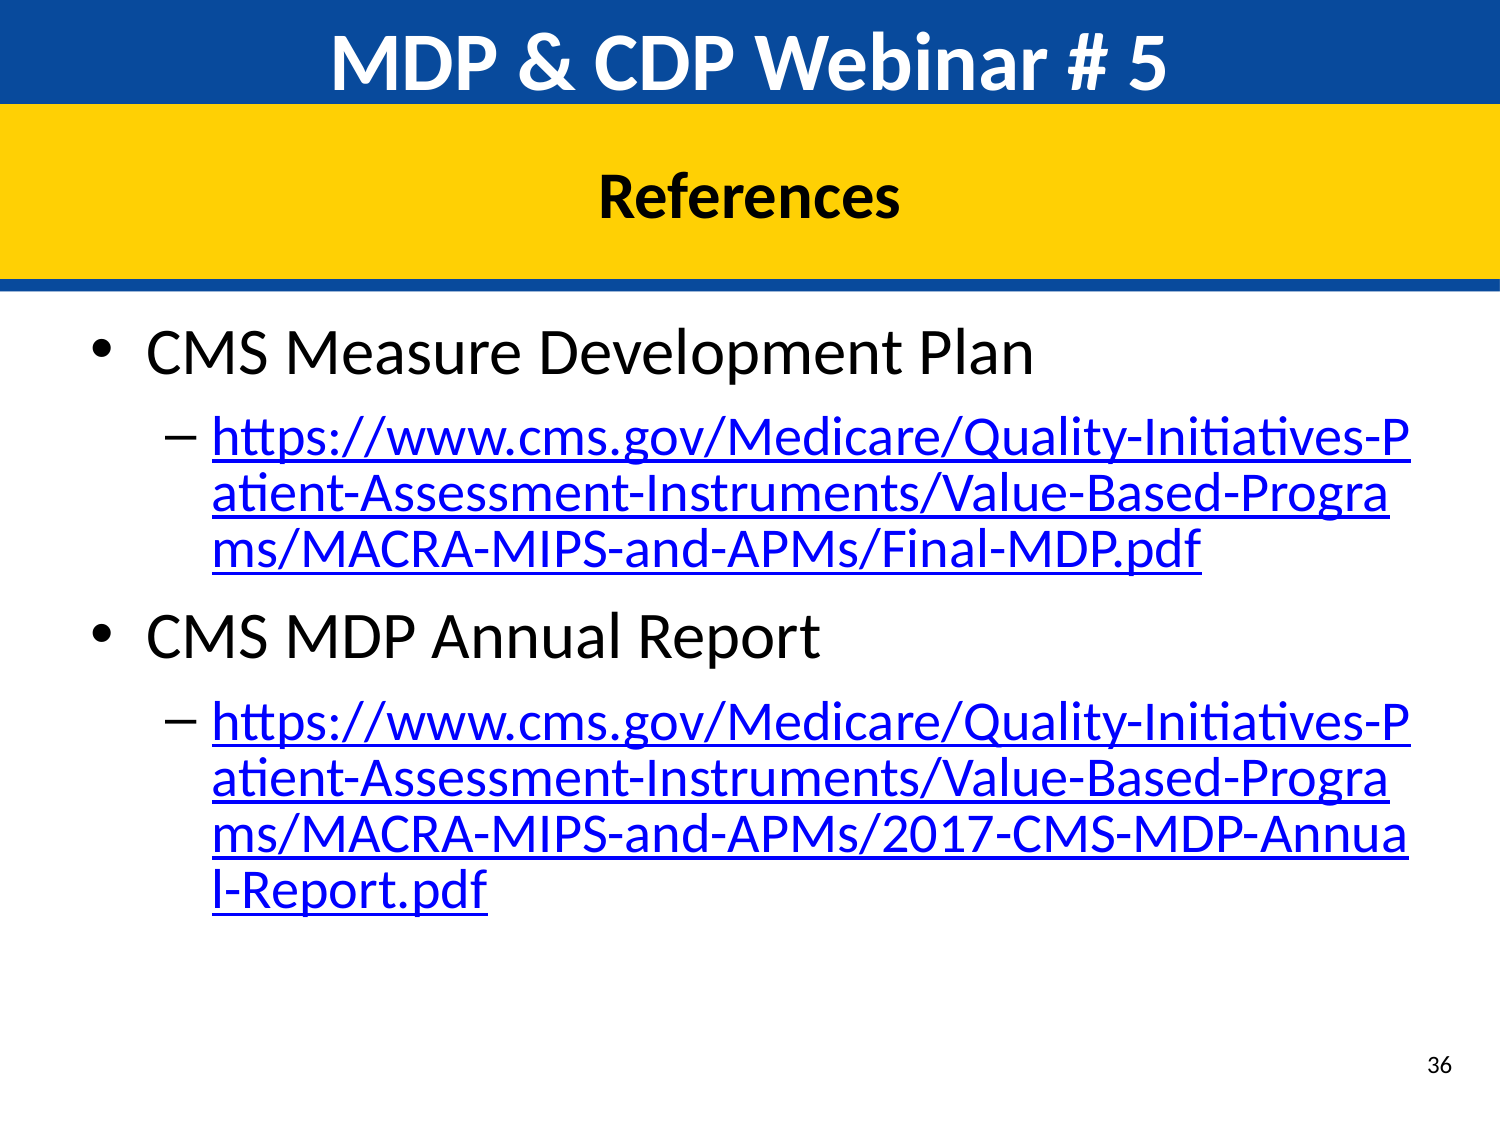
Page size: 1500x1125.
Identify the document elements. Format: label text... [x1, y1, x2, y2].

title MDP & CDP Webinar # 5 [0, 0, 1500, 104]
list CMS Measure Development Plan https://www.cms.gov/Medicare/Quality-Initiatives-Patient-Assessment-Instruments/Value-Based-Programs/MACRA-MIPS-and-APMs/Final-MDP.pdf CMS MDP Annual Report https://www.cms.gov/Medicare/Quality-Initiatives-Patient-Assessment-Instruments/Value-Based-Programs/MACRA-MIPS-and-APMs/2017-CMS-MDP-Annual-Report.pdf [75, 299, 1425, 1005]
text_box References [0, 117, 1500, 279]
